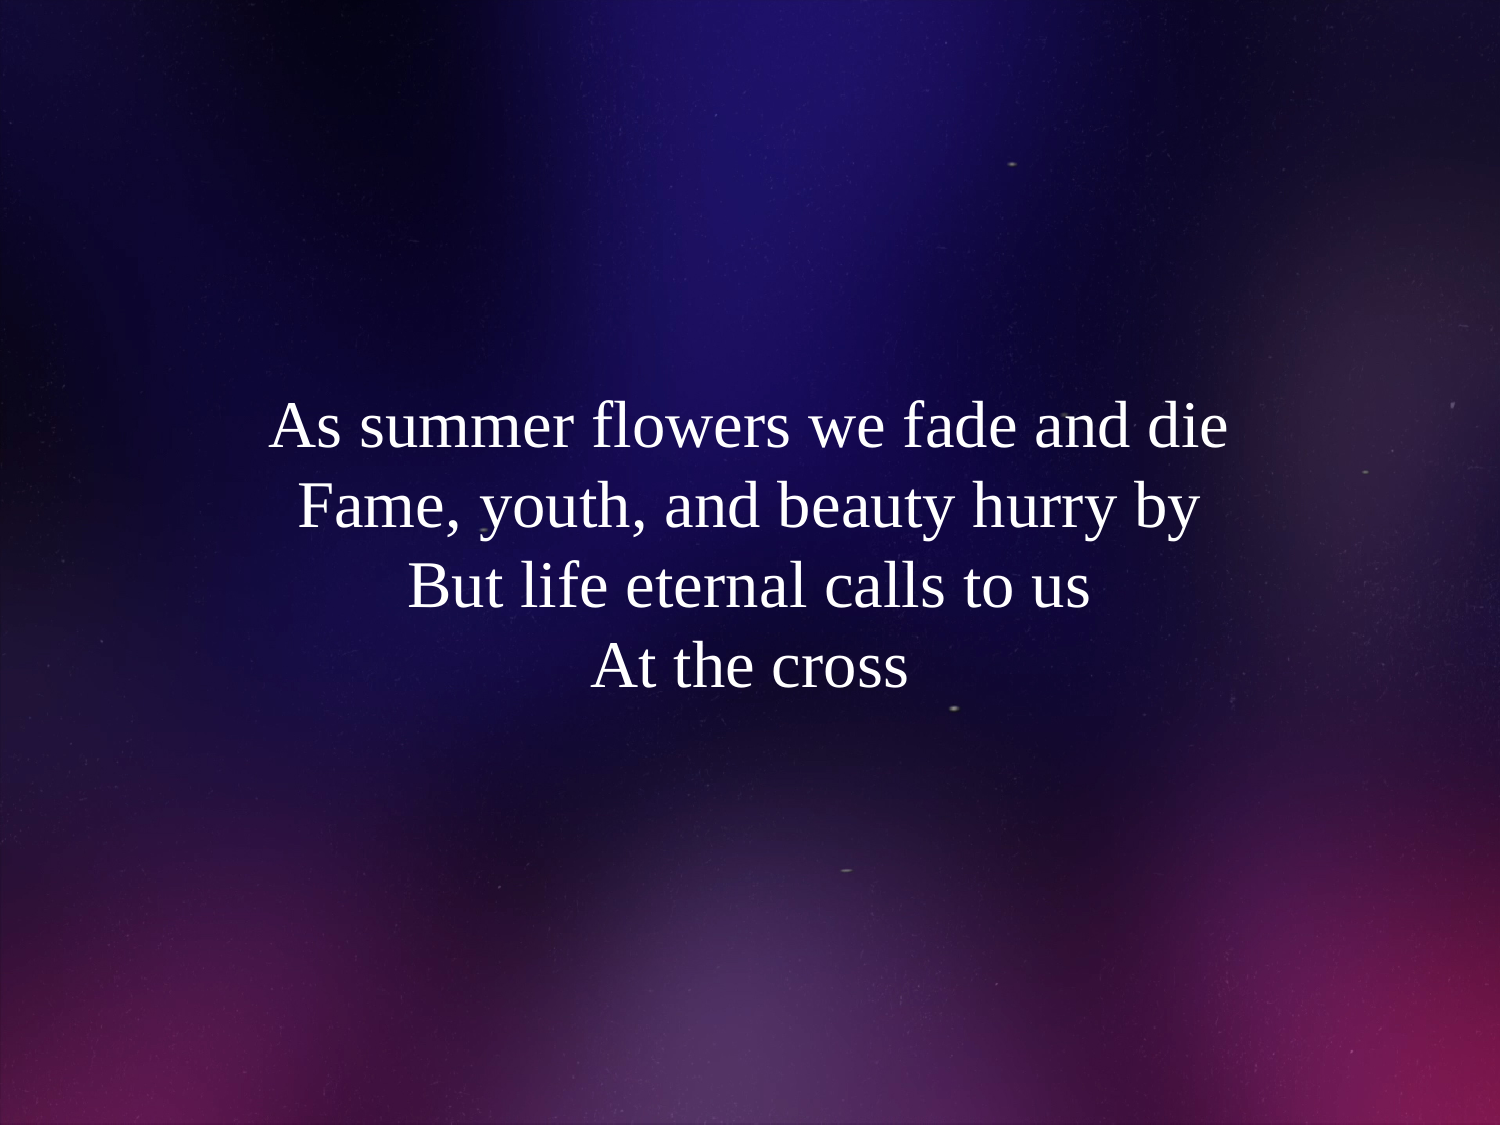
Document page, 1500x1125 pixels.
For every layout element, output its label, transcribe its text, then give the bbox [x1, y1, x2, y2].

picture [0, 0, 1500, 1125]
title As summer flowers we fade and die Fame, youth, and beauty hurry by But life eternal calls to us At the cross [112, 487, 1388, 675]
